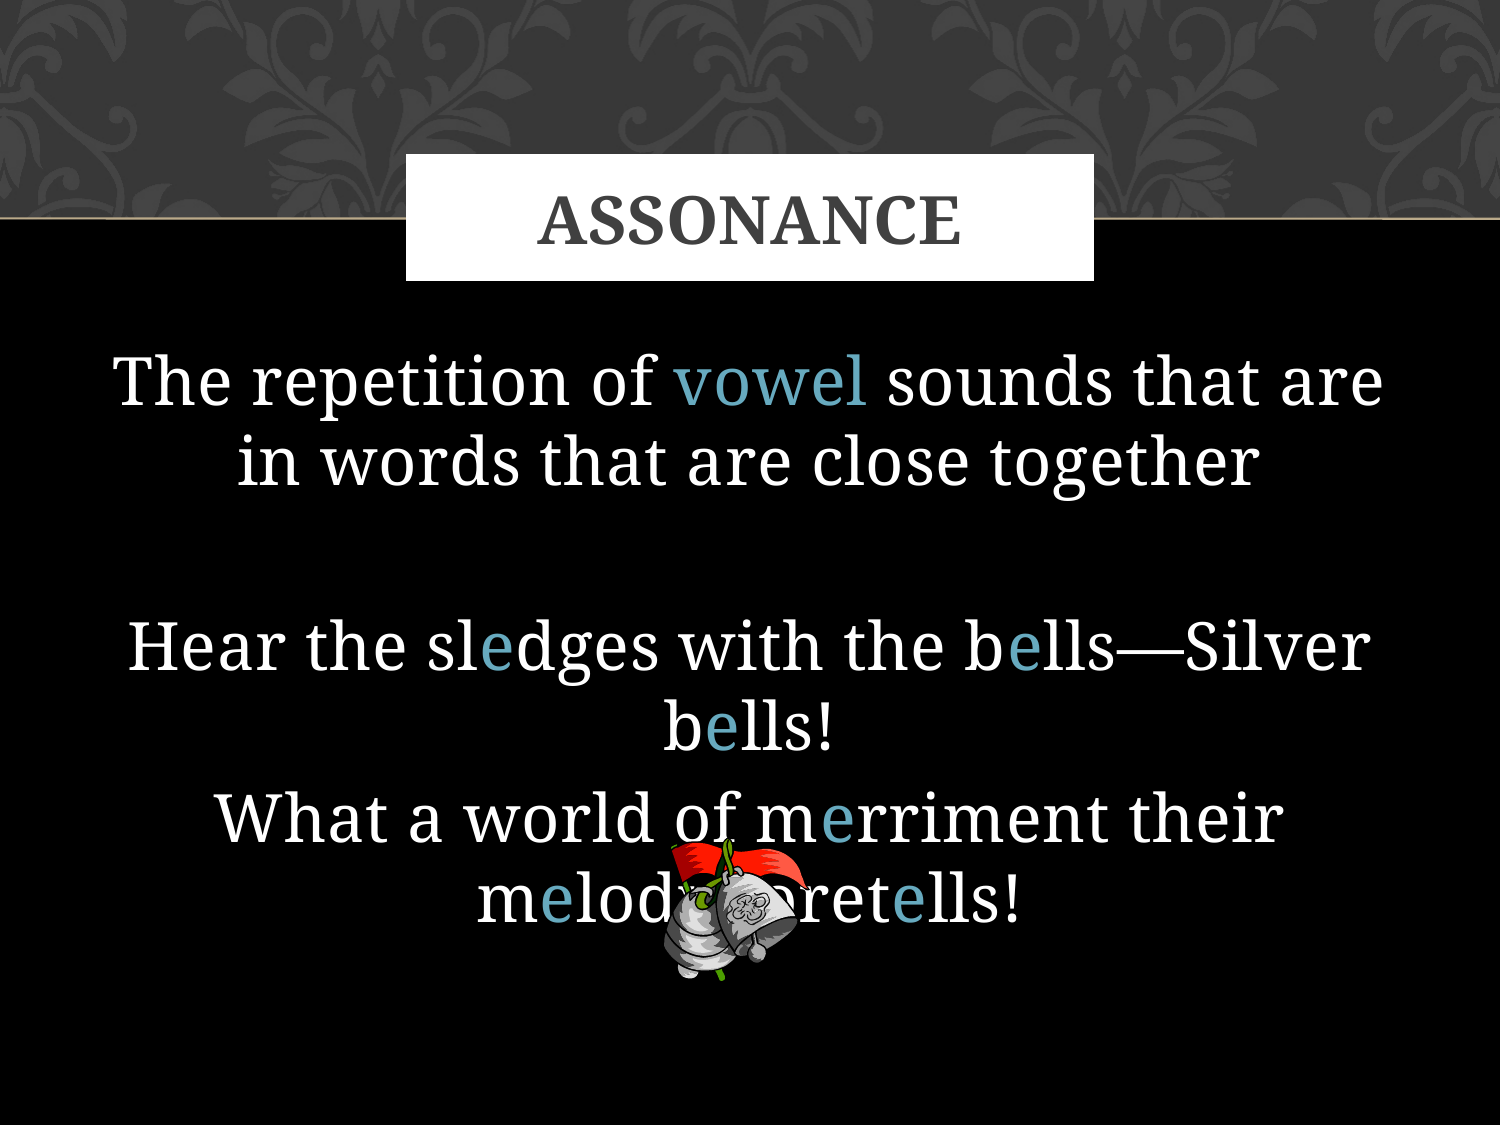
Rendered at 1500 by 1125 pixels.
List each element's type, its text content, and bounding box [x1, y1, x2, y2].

title ASSONANCE [406, 154, 1094, 281]
picture [662, 837, 811, 984]
list The repetition of vowel sounds that are in words that are close together Hear the sledges with the bells—Silver bells! What a world of merriment their melody foretells! [75, 331, 1425, 1007]
